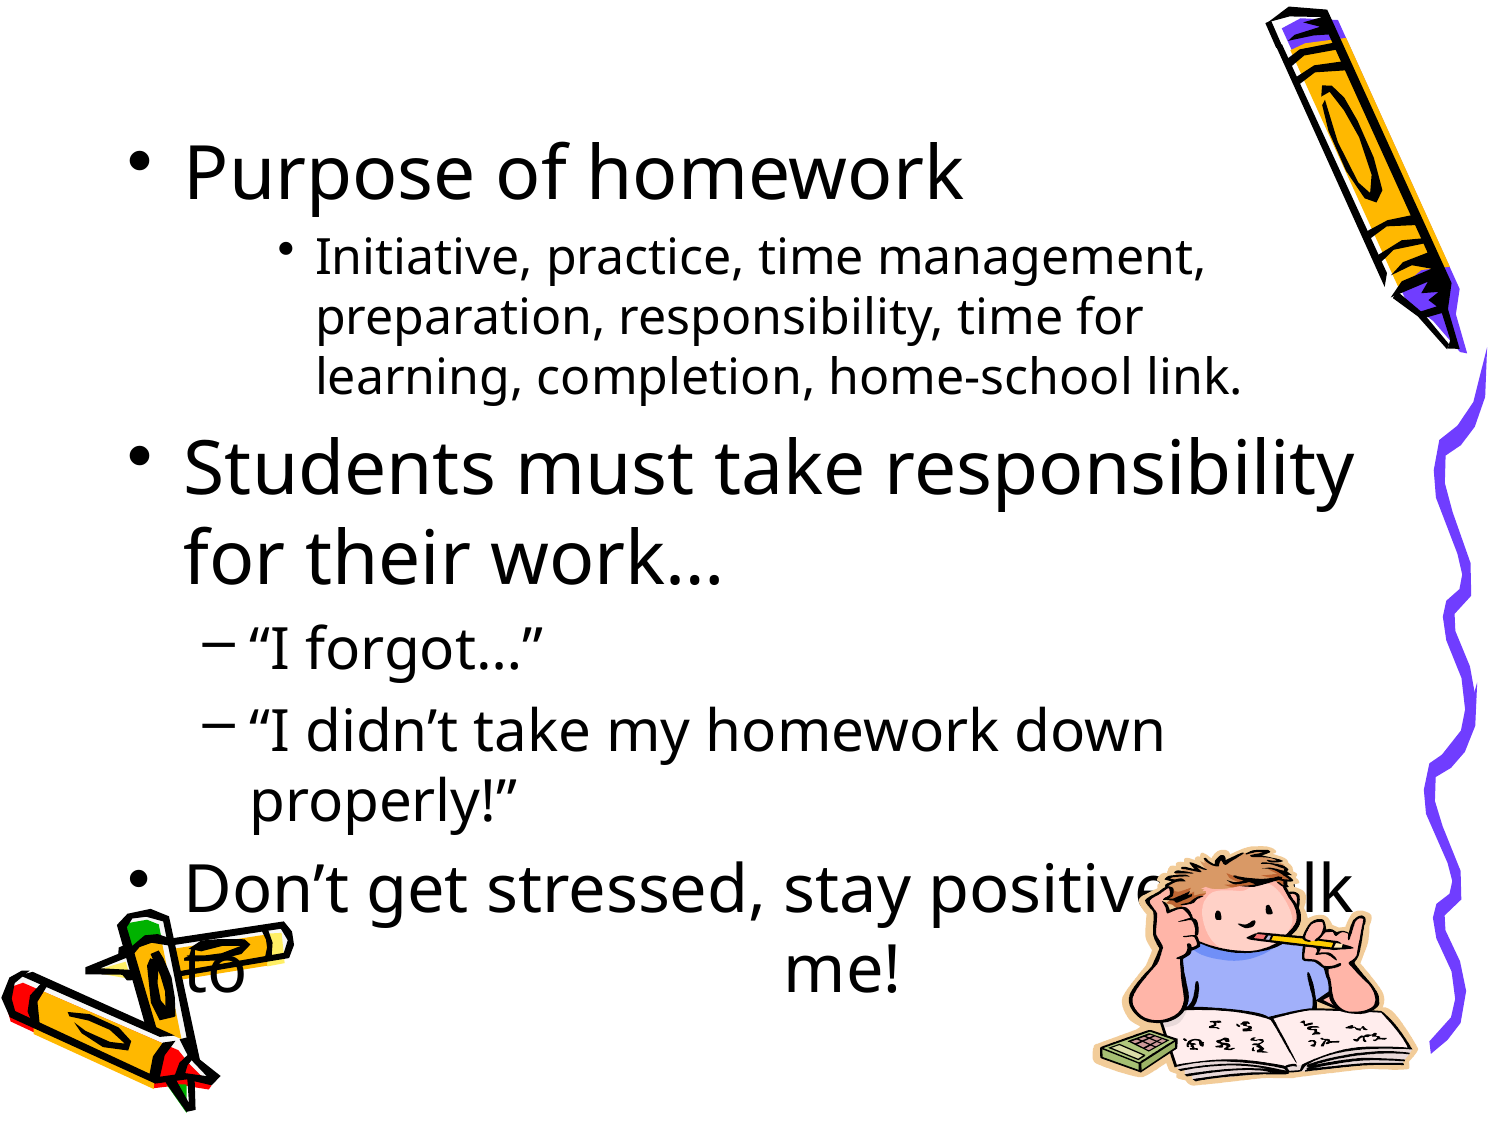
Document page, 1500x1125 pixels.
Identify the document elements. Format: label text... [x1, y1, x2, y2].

list Purpose of homework Initiative, practice, time management, preparation, responsibility, time for learning, completion, home-school link. Students must take responsibility for their work… “I forgot…” “I didn’t take my homework down properly!” Don’t get stressed, stay positive – talk to me! [112, 116, 1376, 953]
picture [1092, 845, 1419, 1086]
